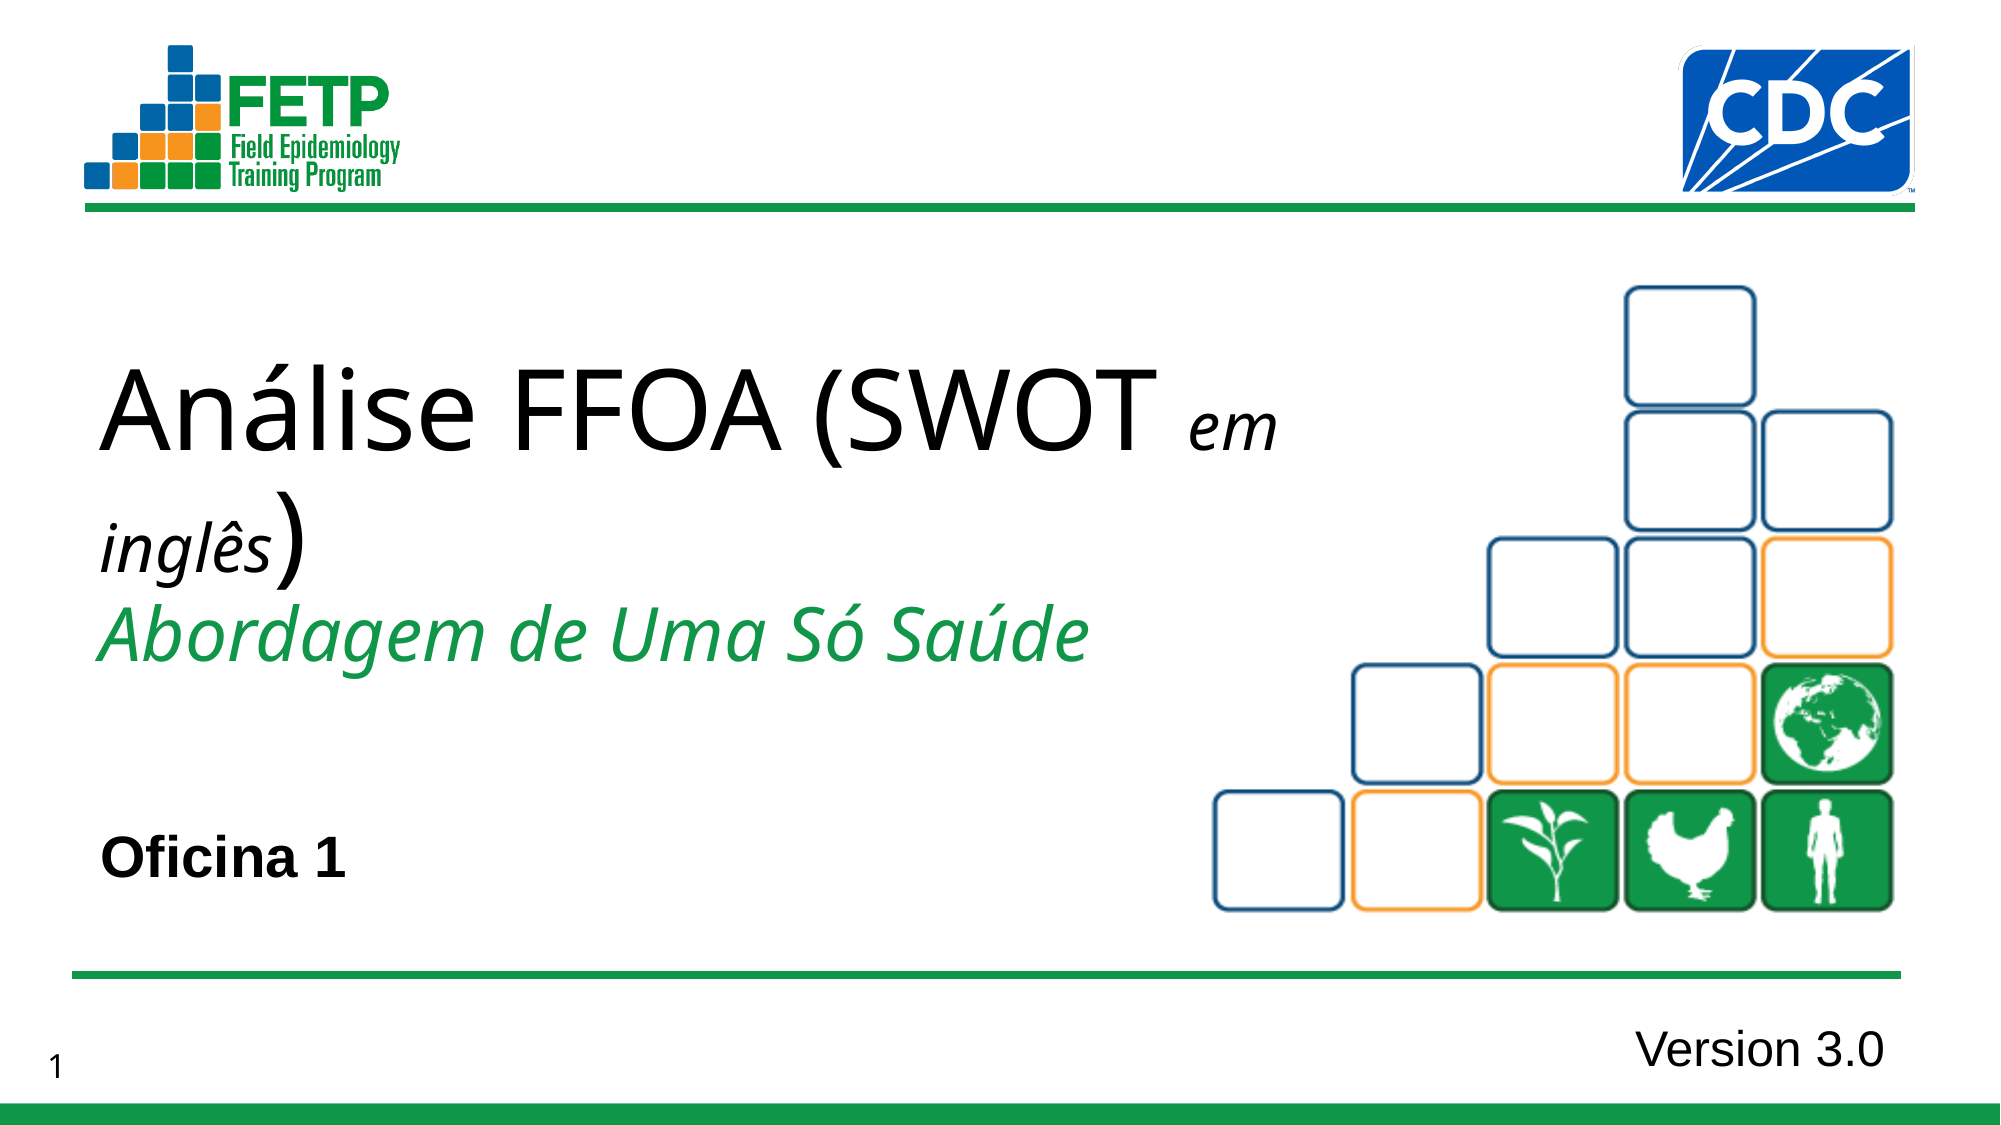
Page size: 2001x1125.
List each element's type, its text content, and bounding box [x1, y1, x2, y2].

list Oficina 1 [85, 812, 574, 898]
picture [1678, 45, 1915, 196]
list Análise FFOA (SWOT em inglês) [84, 346, 1463, 607]
picture [1186, 254, 1915, 928]
picture [84, 45, 400, 192]
